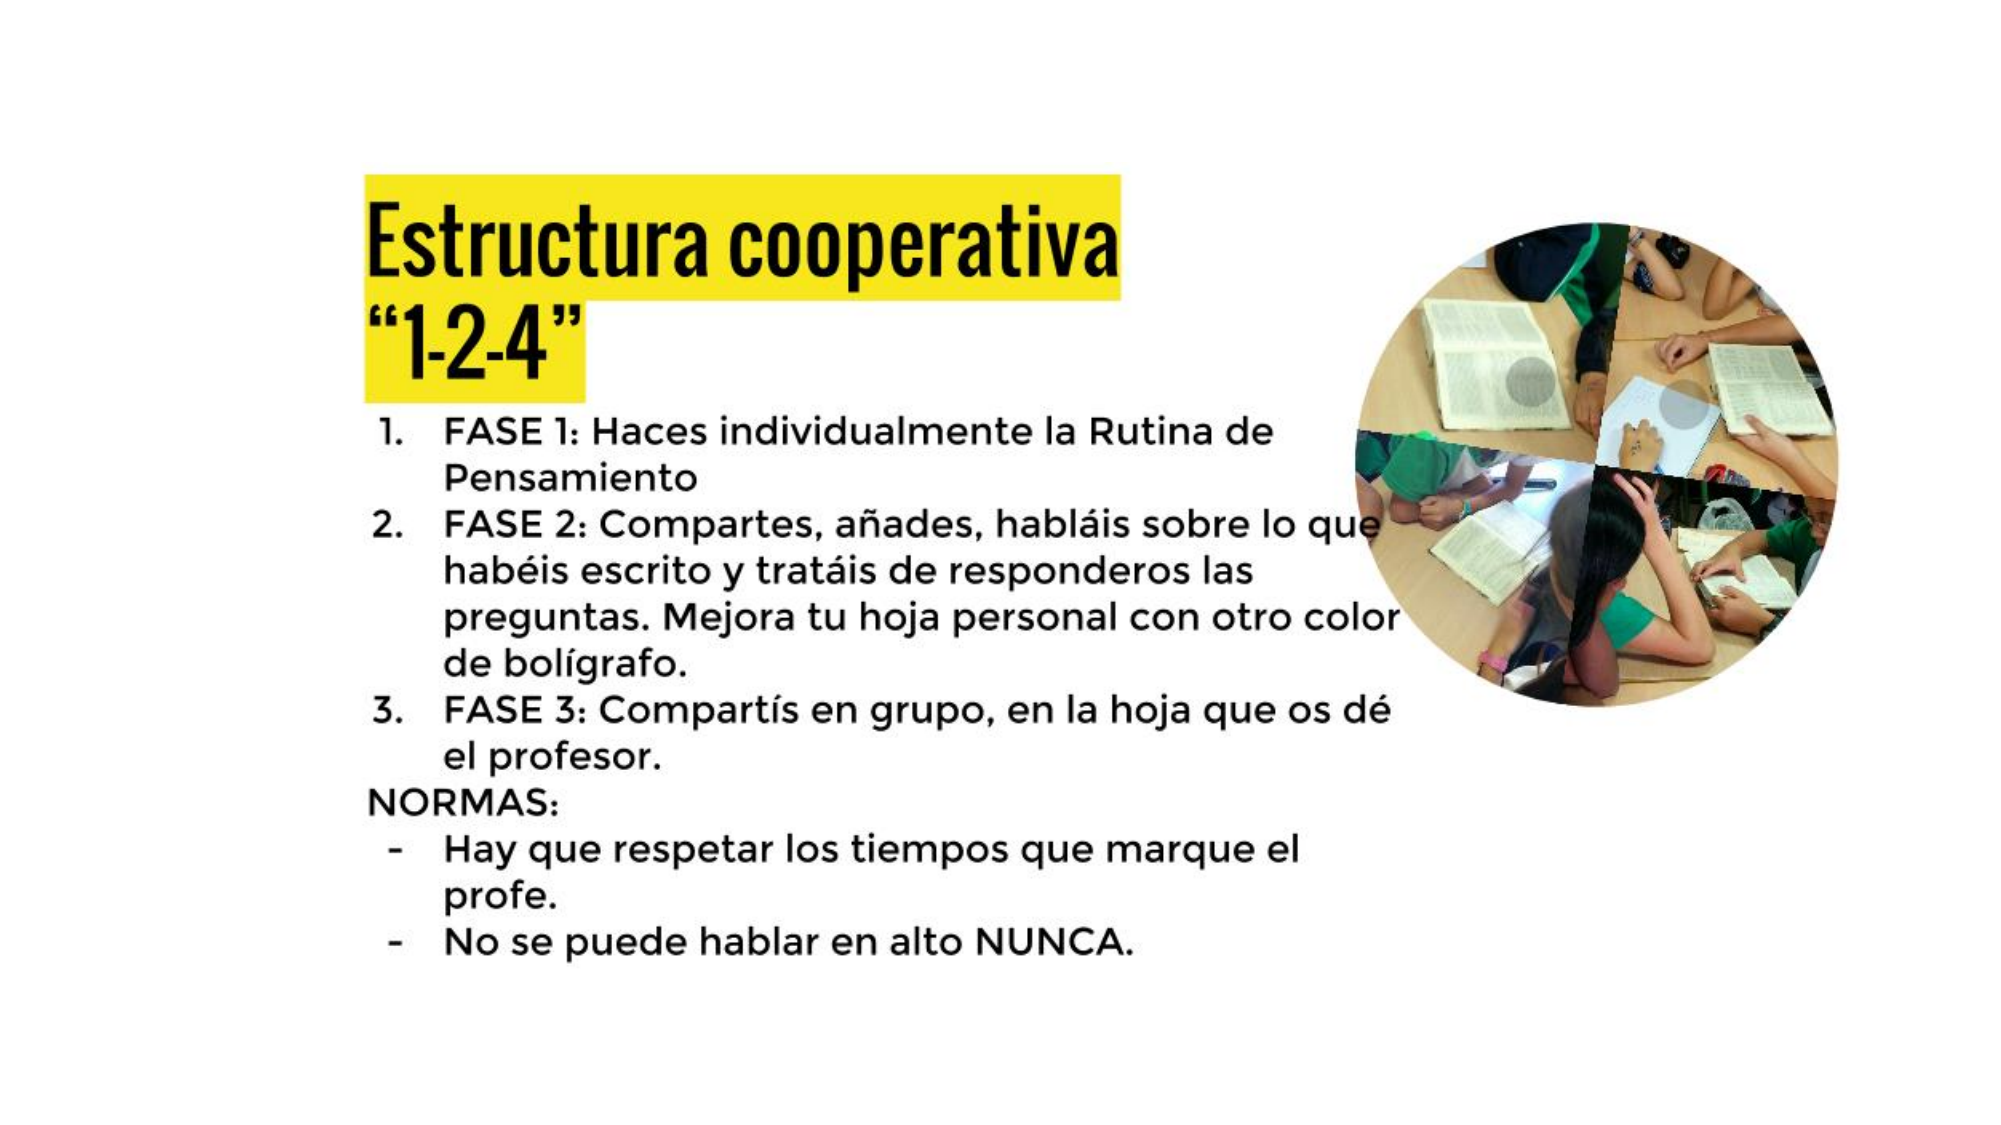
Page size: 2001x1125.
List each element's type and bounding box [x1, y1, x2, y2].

picture [337, 162, 1872, 1026]
